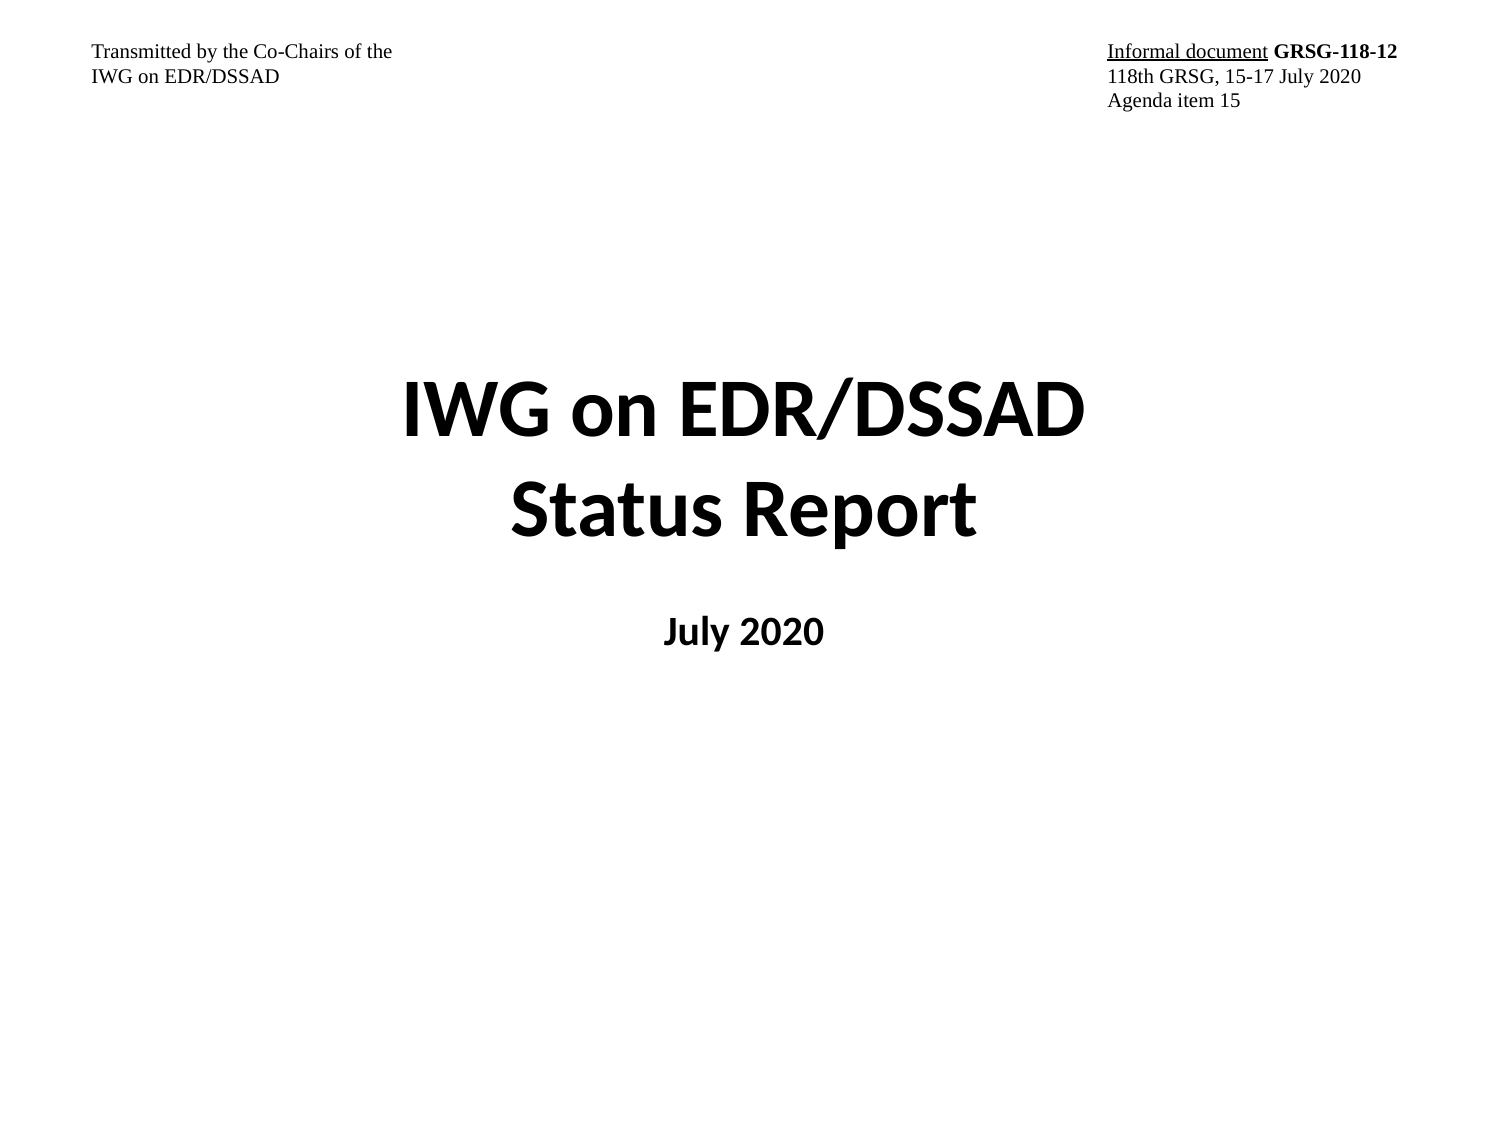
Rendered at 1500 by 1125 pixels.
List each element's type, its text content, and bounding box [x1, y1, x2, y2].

text_box Transmitted by the Co-Chairs of the IWG on EDR/DSSAD [76, 29, 777, 161]
text_box Informal document GRSG-118-12 118th GRSG, 15-17 July 2020 Agenda item 15 [1092, 29, 1424, 126]
text_box IWG on EDR/DSSAD Status Report July 2020 [53, 349, 1436, 657]
